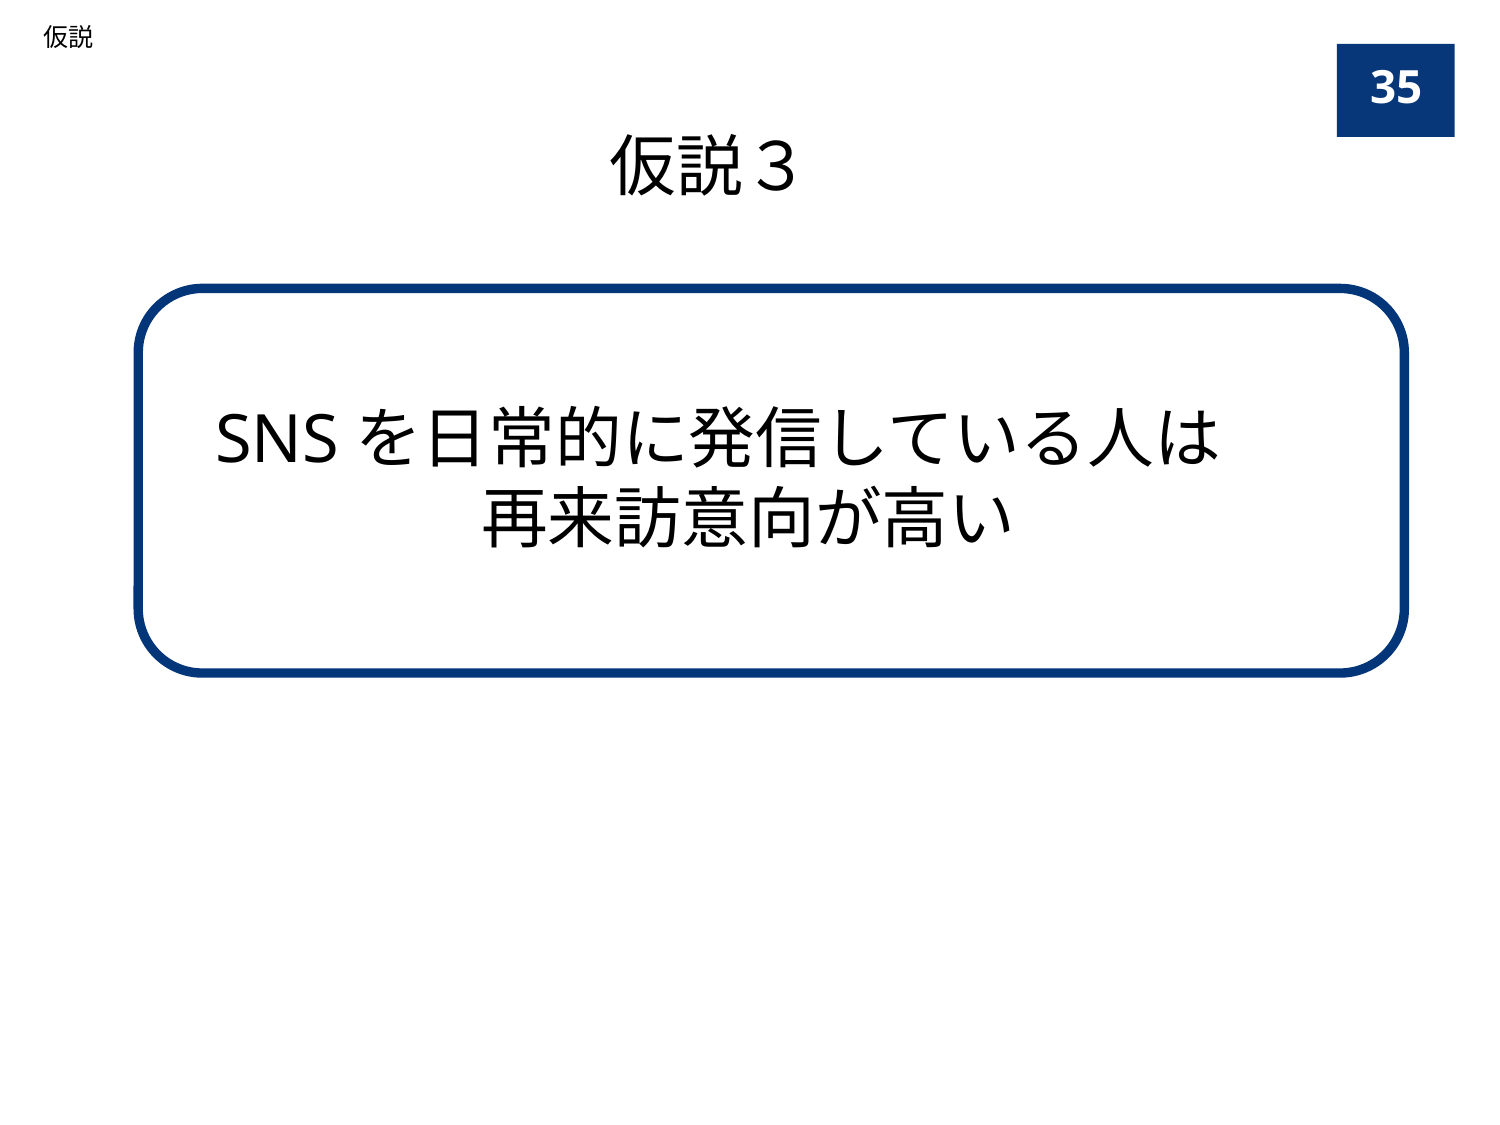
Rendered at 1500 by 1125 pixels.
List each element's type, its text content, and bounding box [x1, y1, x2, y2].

text_box [137, 287, 1406, 675]
text_box 仮説 [28, 13, 311, 59]
text_box 仮説３ [594, 116, 936, 211]
slide_number 35 [1354, 59, 1438, 120]
